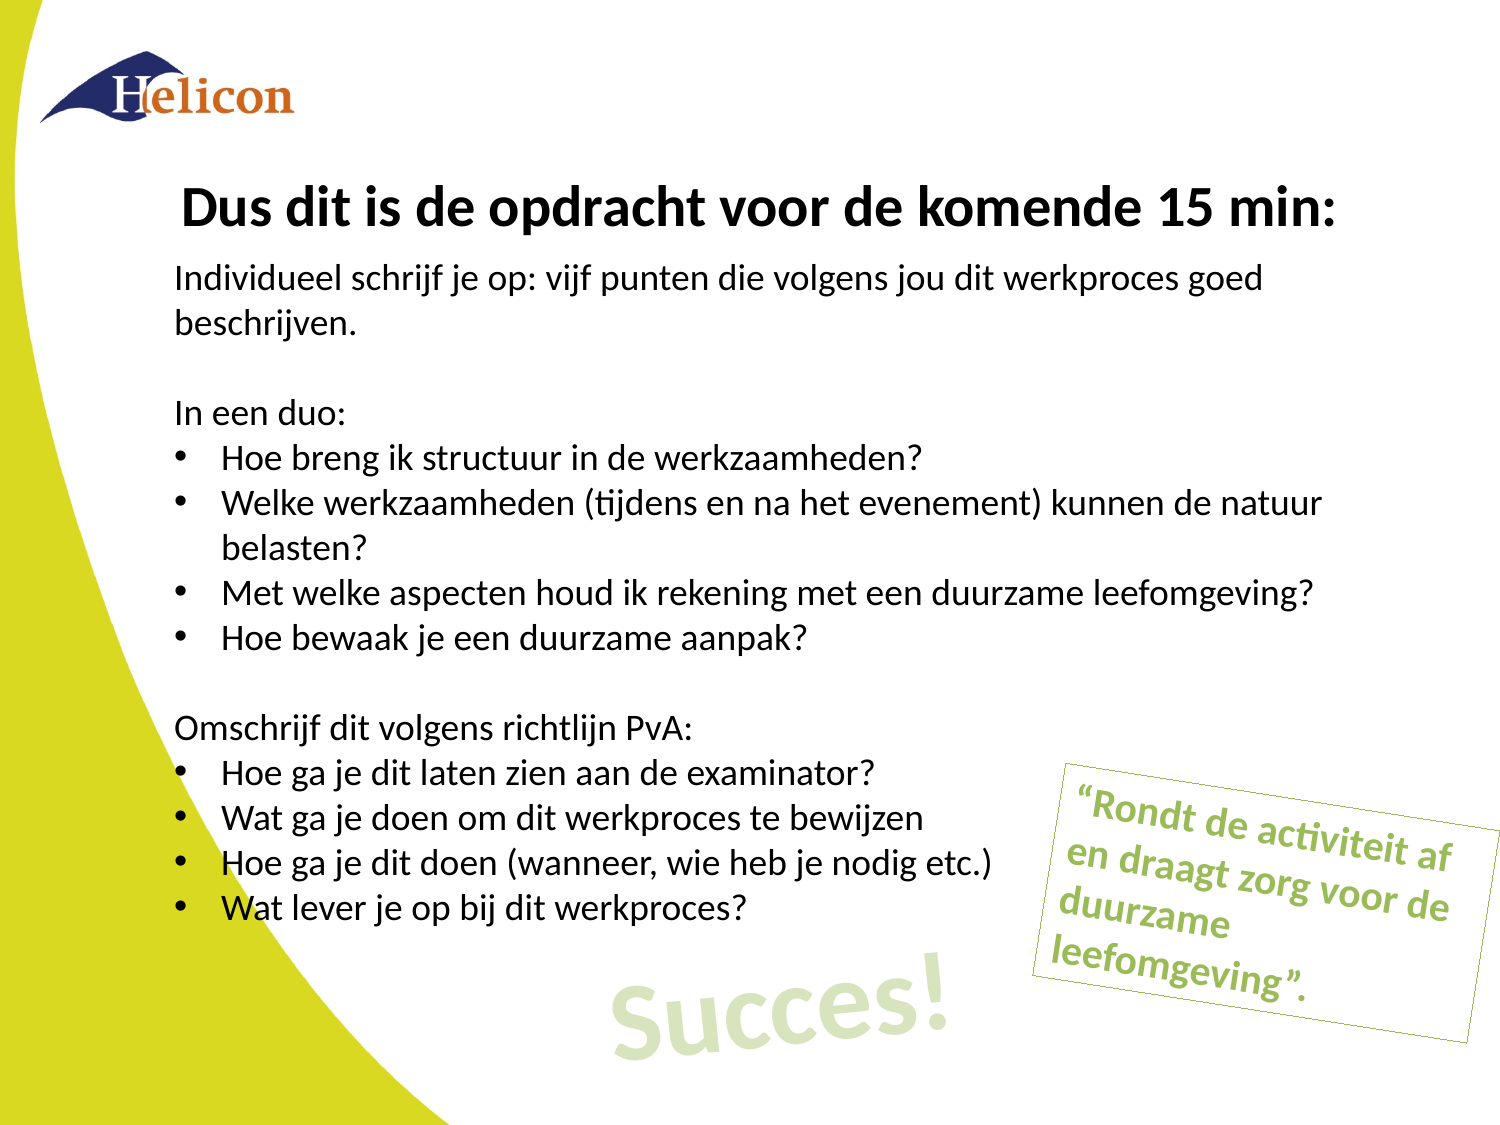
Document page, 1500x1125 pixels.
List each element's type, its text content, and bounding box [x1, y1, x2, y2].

picture [0, 0, 1500, 1125]
text_box Succes! [586, 904, 1002, 1094]
text_box Dus dit is de opdracht voor de komende 15 min: [166, 160, 1366, 291]
text_box “Rondt de activiteit af en draagt zorg voor de duurzame leefomgeving”. [1032, 763, 1500, 1044]
text_box Individueel schrijf je op: vijf punten die volgens jou dit werkproces goed beschrijven. In een duo: Hoe breng ik structuur in de werkzaamheden? Welke werkzaamheden (tijdens en na het evenement) kunnen de natuur belasten? Met welke aspecten houd ik rekening met een duurzame leefomgeving? Hoe bewaak je een duurzame aanpak? Omschrijf dit volgens richtlijn PvA: Hoe ga je dit laten zien aan de examinator? Wat ga je doen om dit werkproces te bewijzen Hoe ga je dit doen (wanneer, wie heb je nodig etc.) Wat lever je op bij dit werkproces? [159, 245, 1365, 1116]
